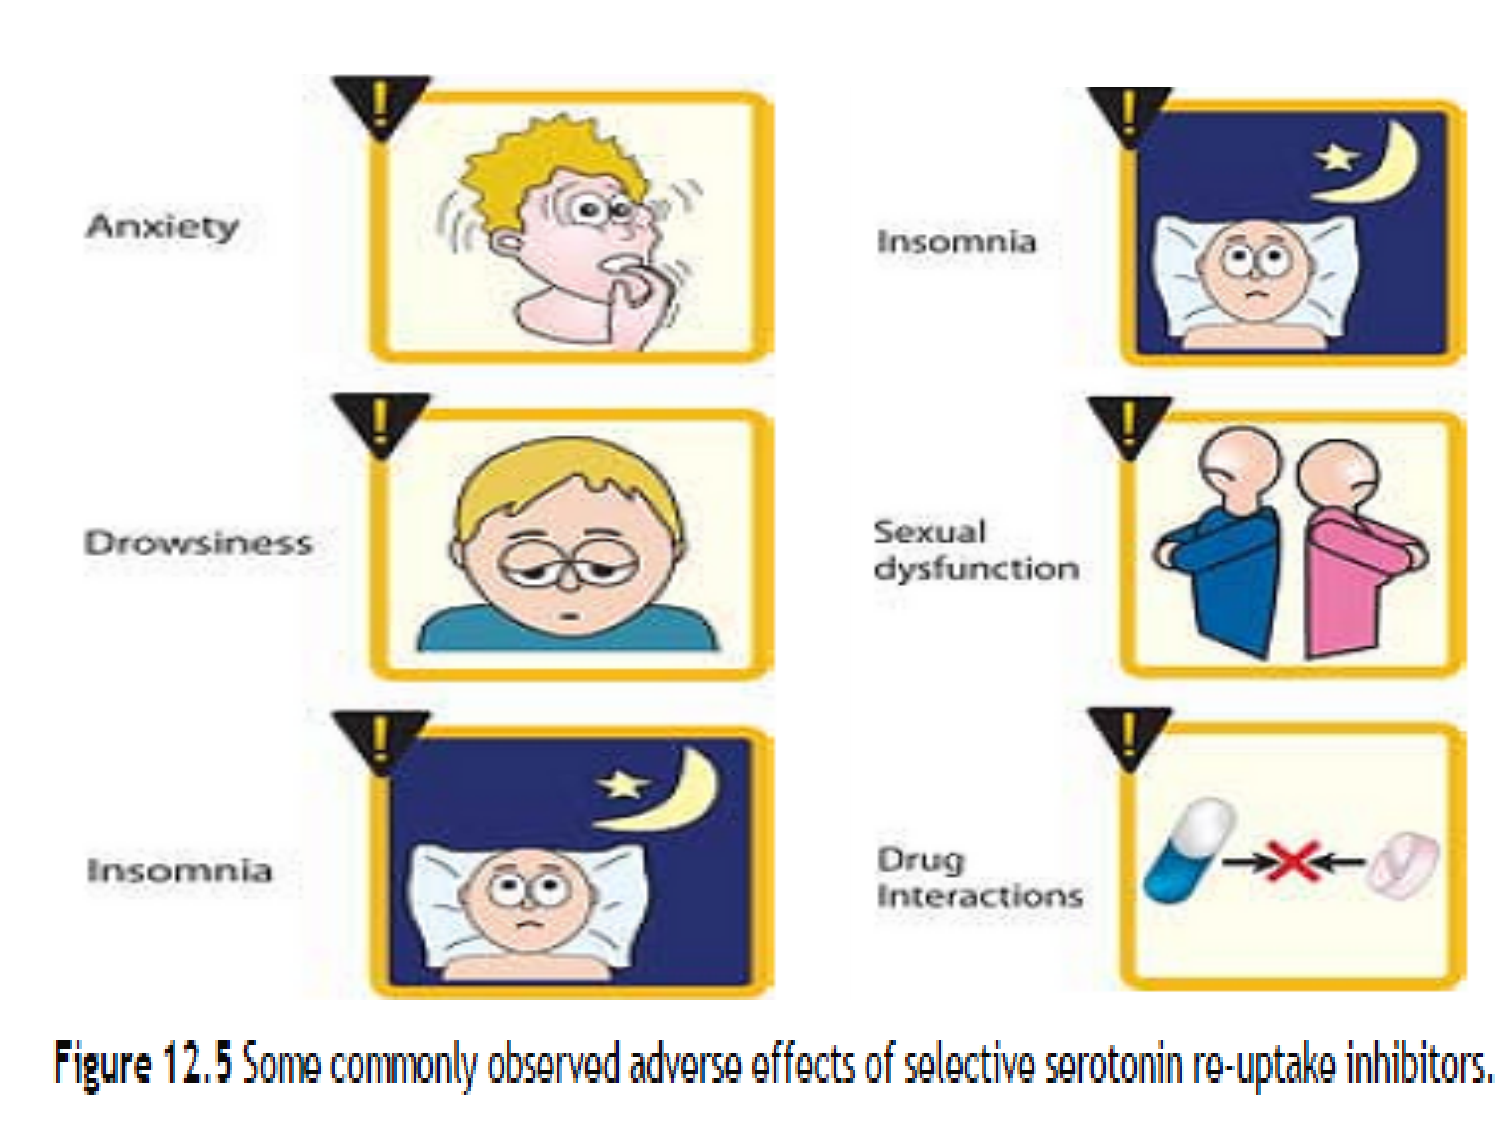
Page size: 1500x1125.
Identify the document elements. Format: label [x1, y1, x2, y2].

picture [849, 87, 1476, 1001]
picture [37, 1024, 1500, 1101]
list [49, 74, 788, 1001]
